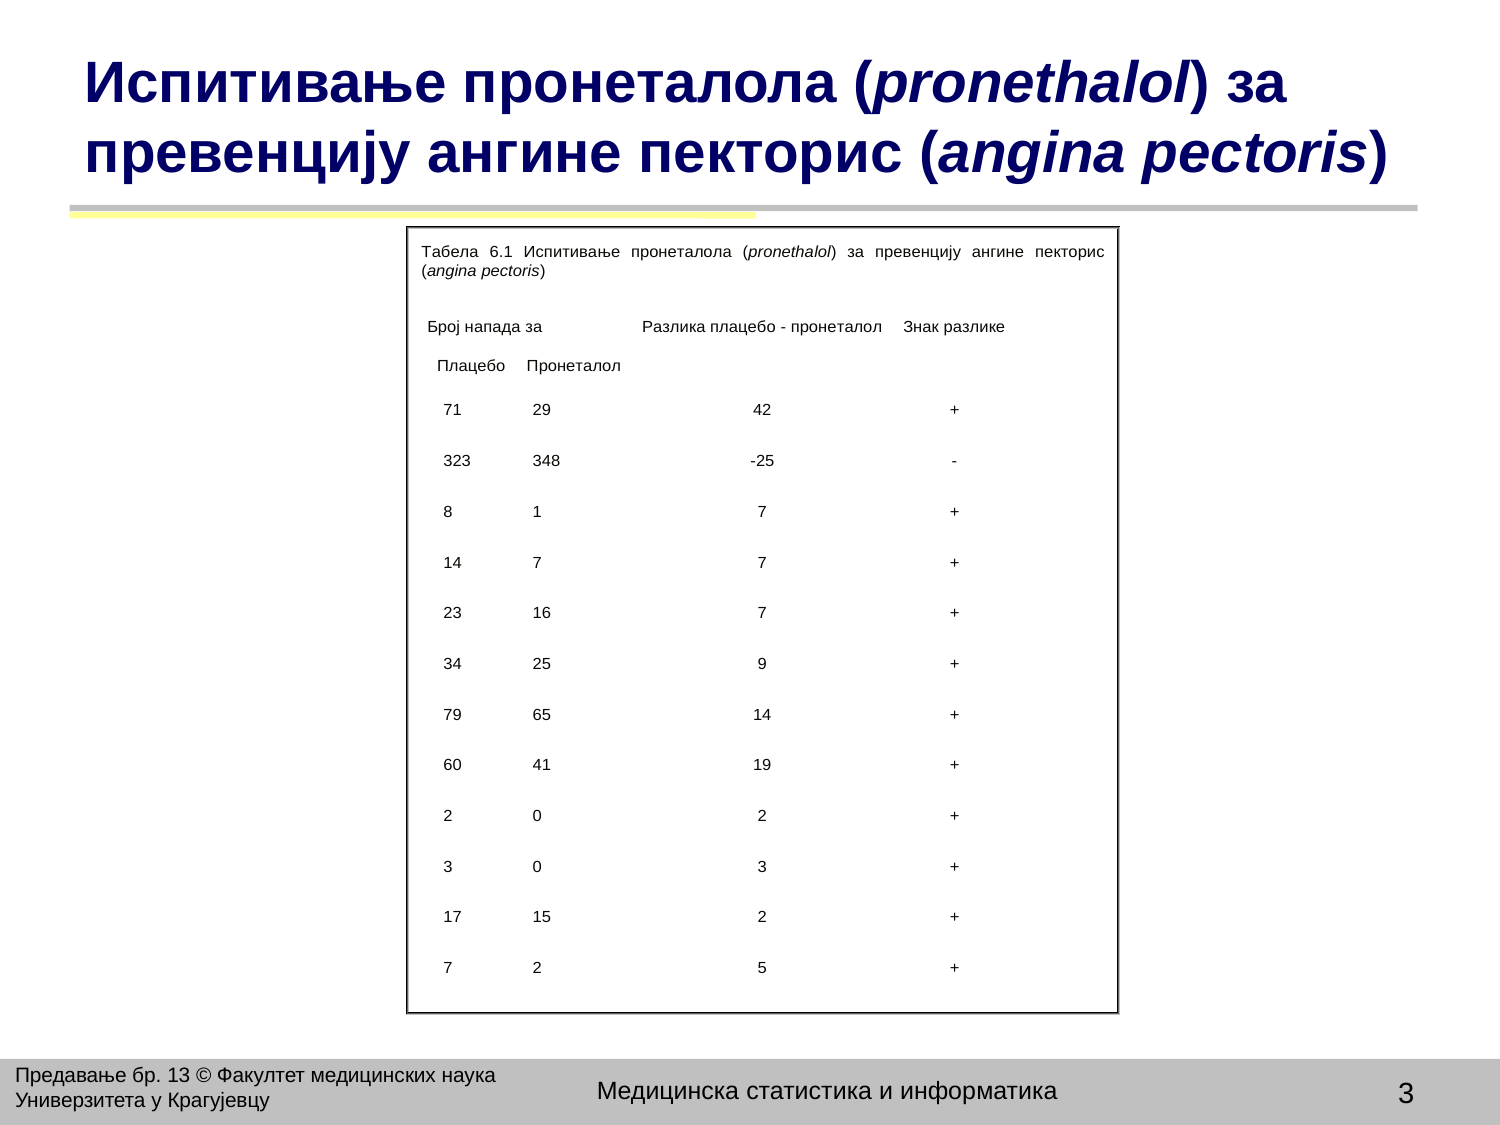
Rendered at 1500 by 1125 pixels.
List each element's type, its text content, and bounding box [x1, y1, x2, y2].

footer Медицинска статистика и информатика [512, 1066, 1144, 1125]
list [363, 225, 1162, 1044]
slide_number 3 [1164, 1066, 1430, 1125]
slide_number Предавање бр. 13 © Факултет медицинских наука Универзитета у Крагујевцу [0, 1053, 629, 1108]
title Испитивање пронеталола (pronethalol) за превенцију ангине пекторис (angina pectoris) [69, 19, 1426, 208]
